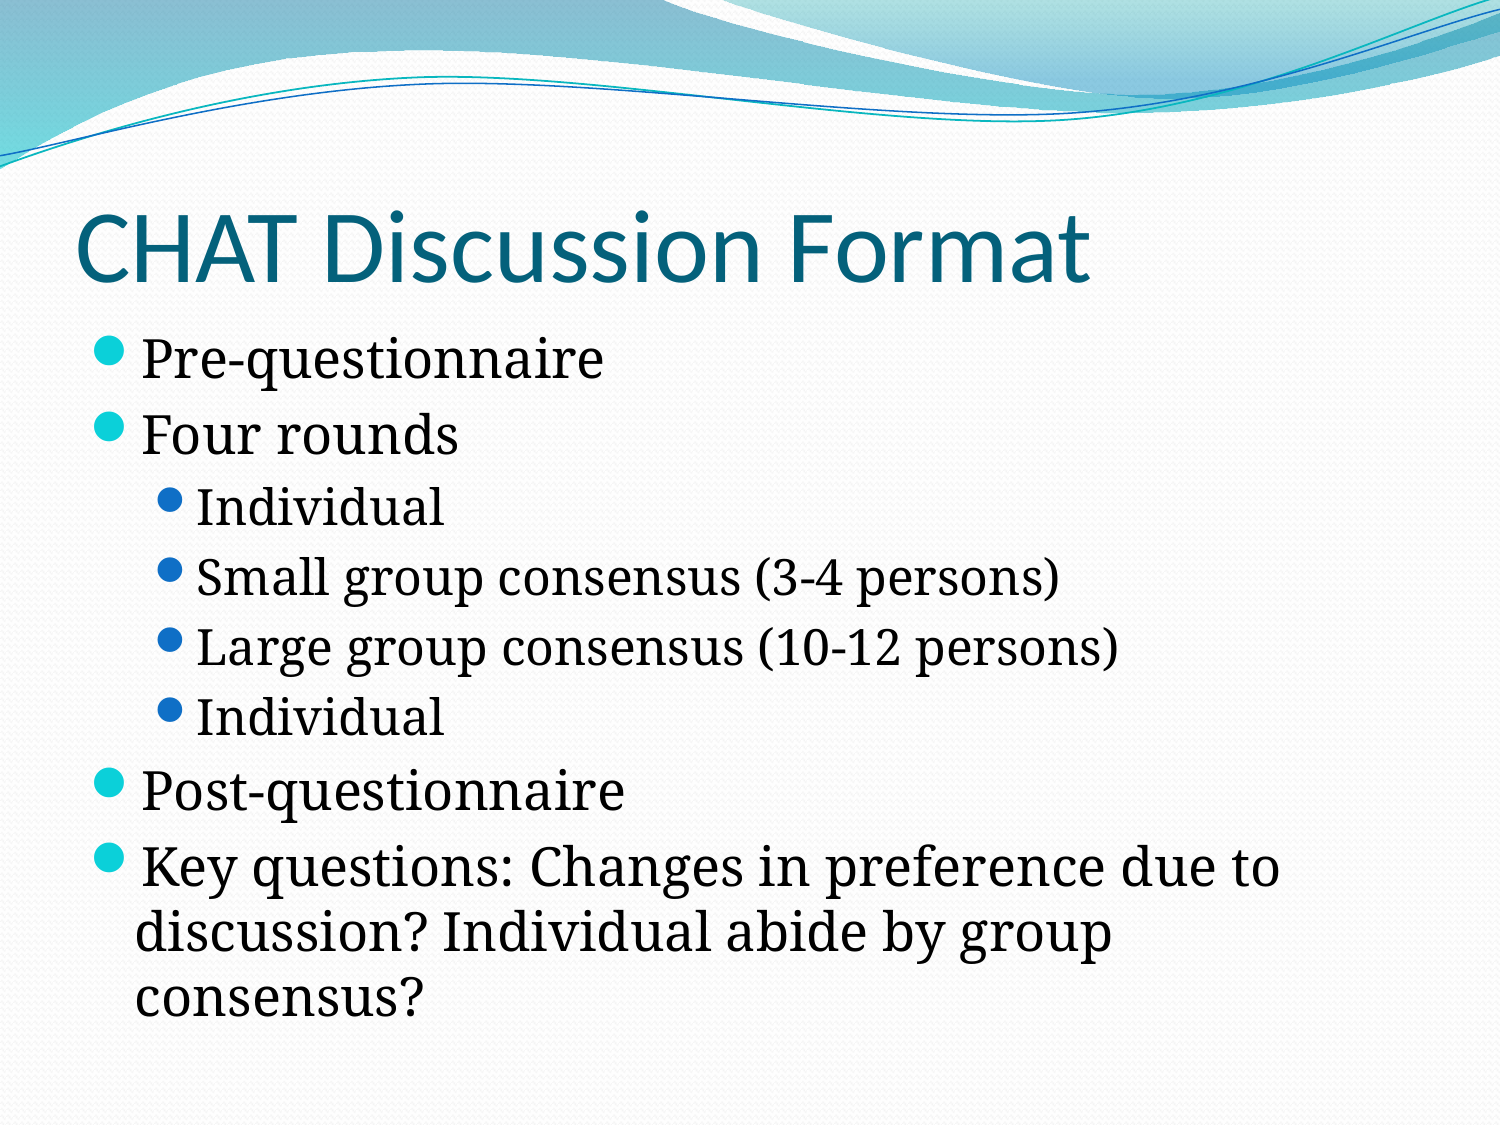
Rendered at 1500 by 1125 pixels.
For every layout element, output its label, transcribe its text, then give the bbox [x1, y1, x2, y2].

list Pre-questionnaire Four rounds Individual Small group consensus (3-4 persons) Large group consensus (10-12 persons) Individual Post-questionnaire Key questions: Changes in preference due to discussion? Individual abide by group consensus? [75, 317, 1425, 1038]
title CHAT Discussion Format [75, 115, 1425, 303]
